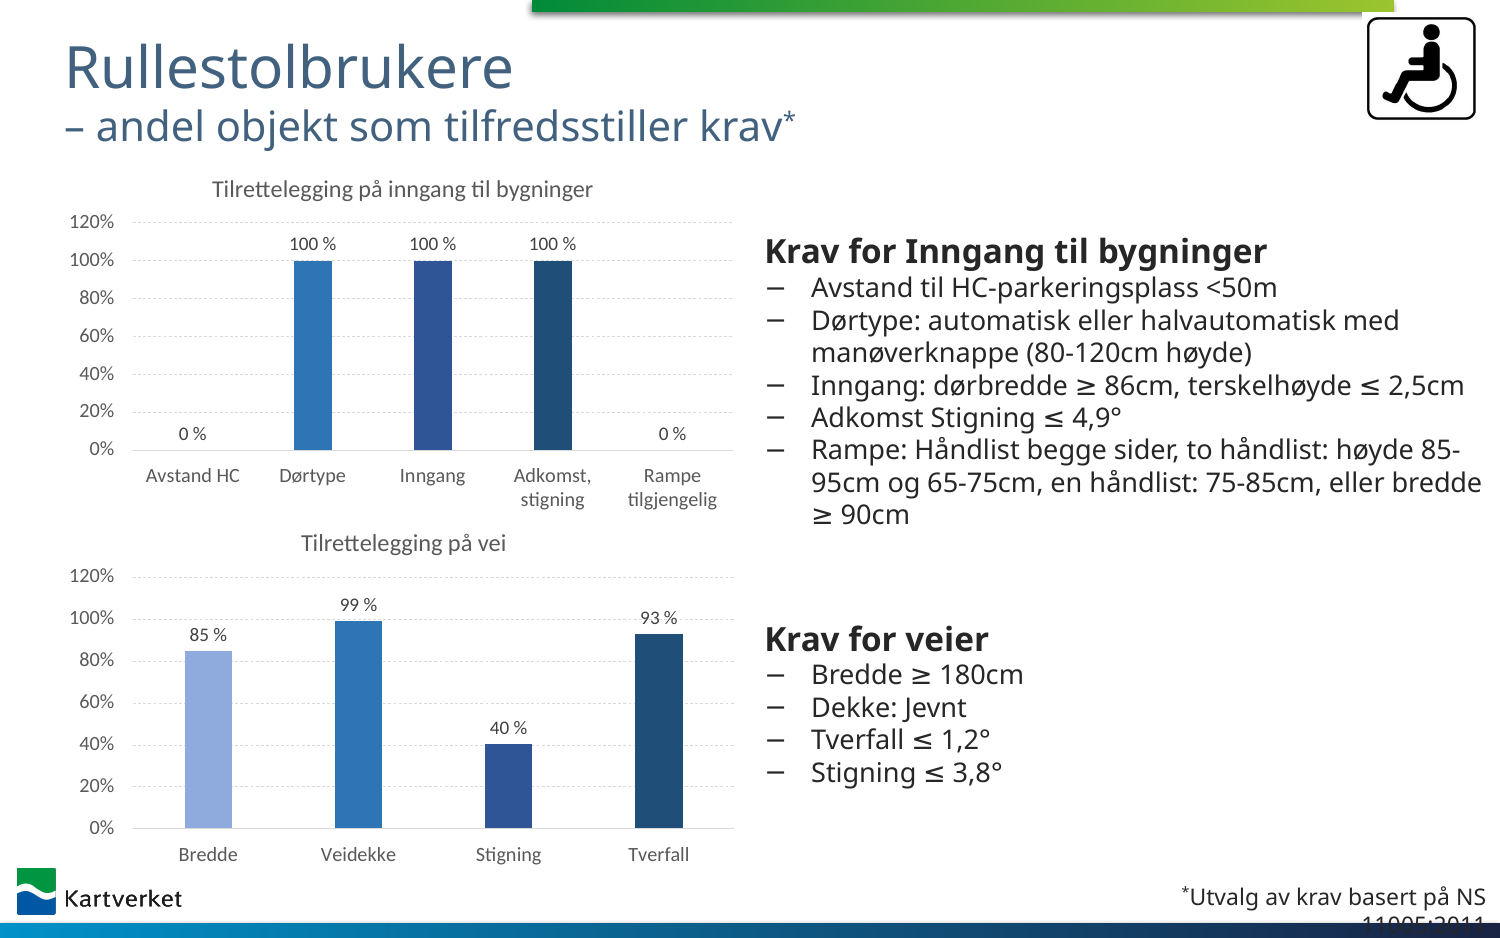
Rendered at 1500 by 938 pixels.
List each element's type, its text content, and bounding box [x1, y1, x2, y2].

picture [62, 520, 746, 874]
picture [62, 166, 744, 519]
picture [1362, 12, 1481, 126]
text_box Krav for Inngang til bygninger Avstand til HC-parkeringsplass <50m Dørtype: automatisk eller halvautomatisk med manøverknappe (80-120cm høyde) Inngang: dørbredde ≥ 86cm, terskelhøyde ≤ 2,5cm Adkomst Stigning ≤ 4,9° Rampe: Håndlist begge sider, to håndlist: høyde 85-95cm og 65-75cm, en håndlist: 75-85cm, eller bredde ≥ 90cm [749, 223, 1500, 538]
text_box Krav for veier Bredde ≥ 180cm Dekke: Jevnt Tverfall ≤ 1,2° Stigning ≤ 3,8° [749, 610, 1500, 795]
text_box Rullestolbrukere – andel objekt som tilfredsstiller krav* [49, 25, 1431, 158]
text_box *Utvalg av krav basert på NS 11005:2011 [1068, 873, 1500, 938]
